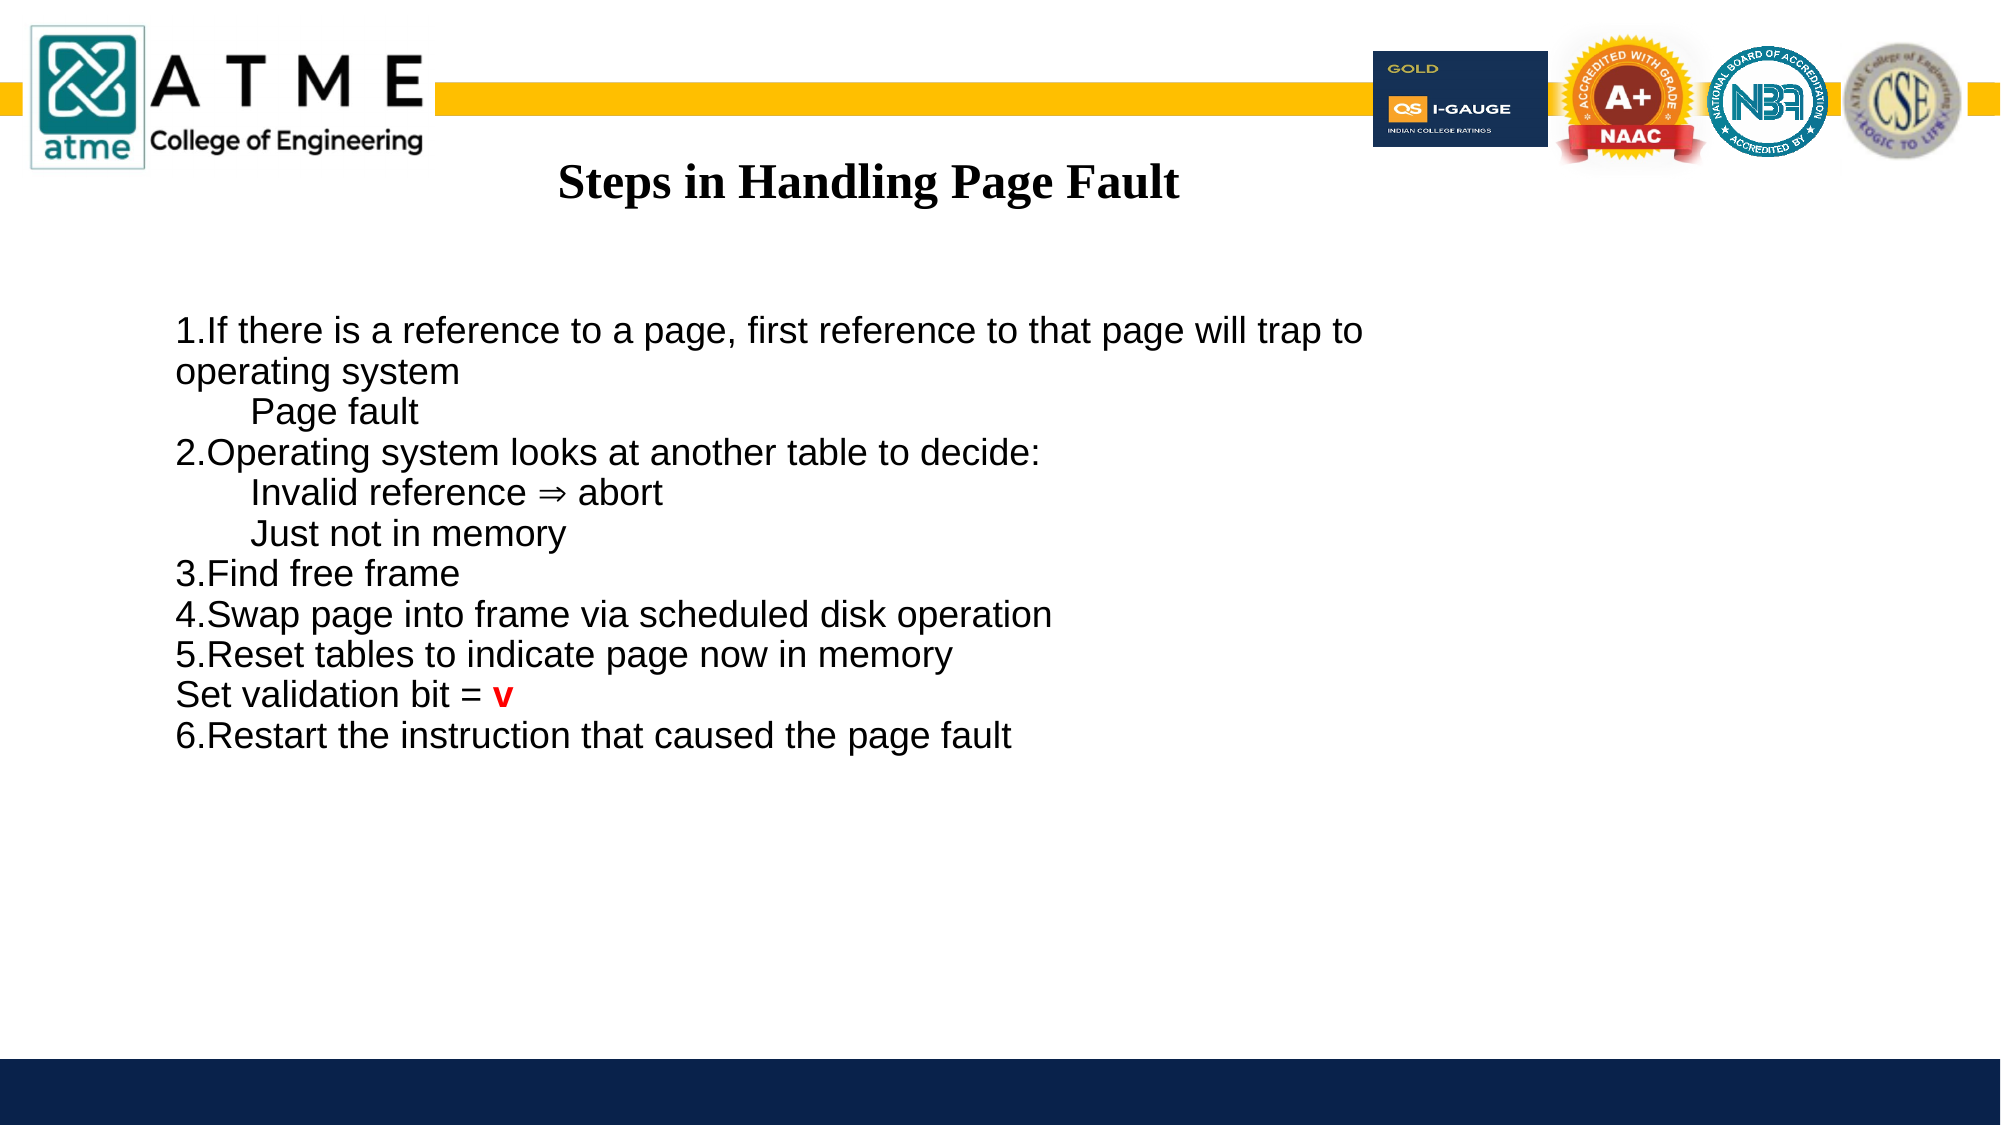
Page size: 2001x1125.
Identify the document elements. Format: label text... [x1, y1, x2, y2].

picture [1840, 26, 1968, 176]
picture [1373, 20, 1828, 141]
list If there is a reference to a page, first reference to that page will trap to operating system Page fault Operating system looks at another table to decide: Invalid reference  abort Just not in memory Find free frame Swap page into frame via scheduled disk operation Reset tables to indicate page now in memory Set validation bit = v Restart the instruction that caused the page fault [160, 304, 1425, 963]
picture [22, 15, 435, 178]
picture [0, 1059, 2001, 1125]
title Steps in Handling Page Fault [542, 141, 1893, 236]
